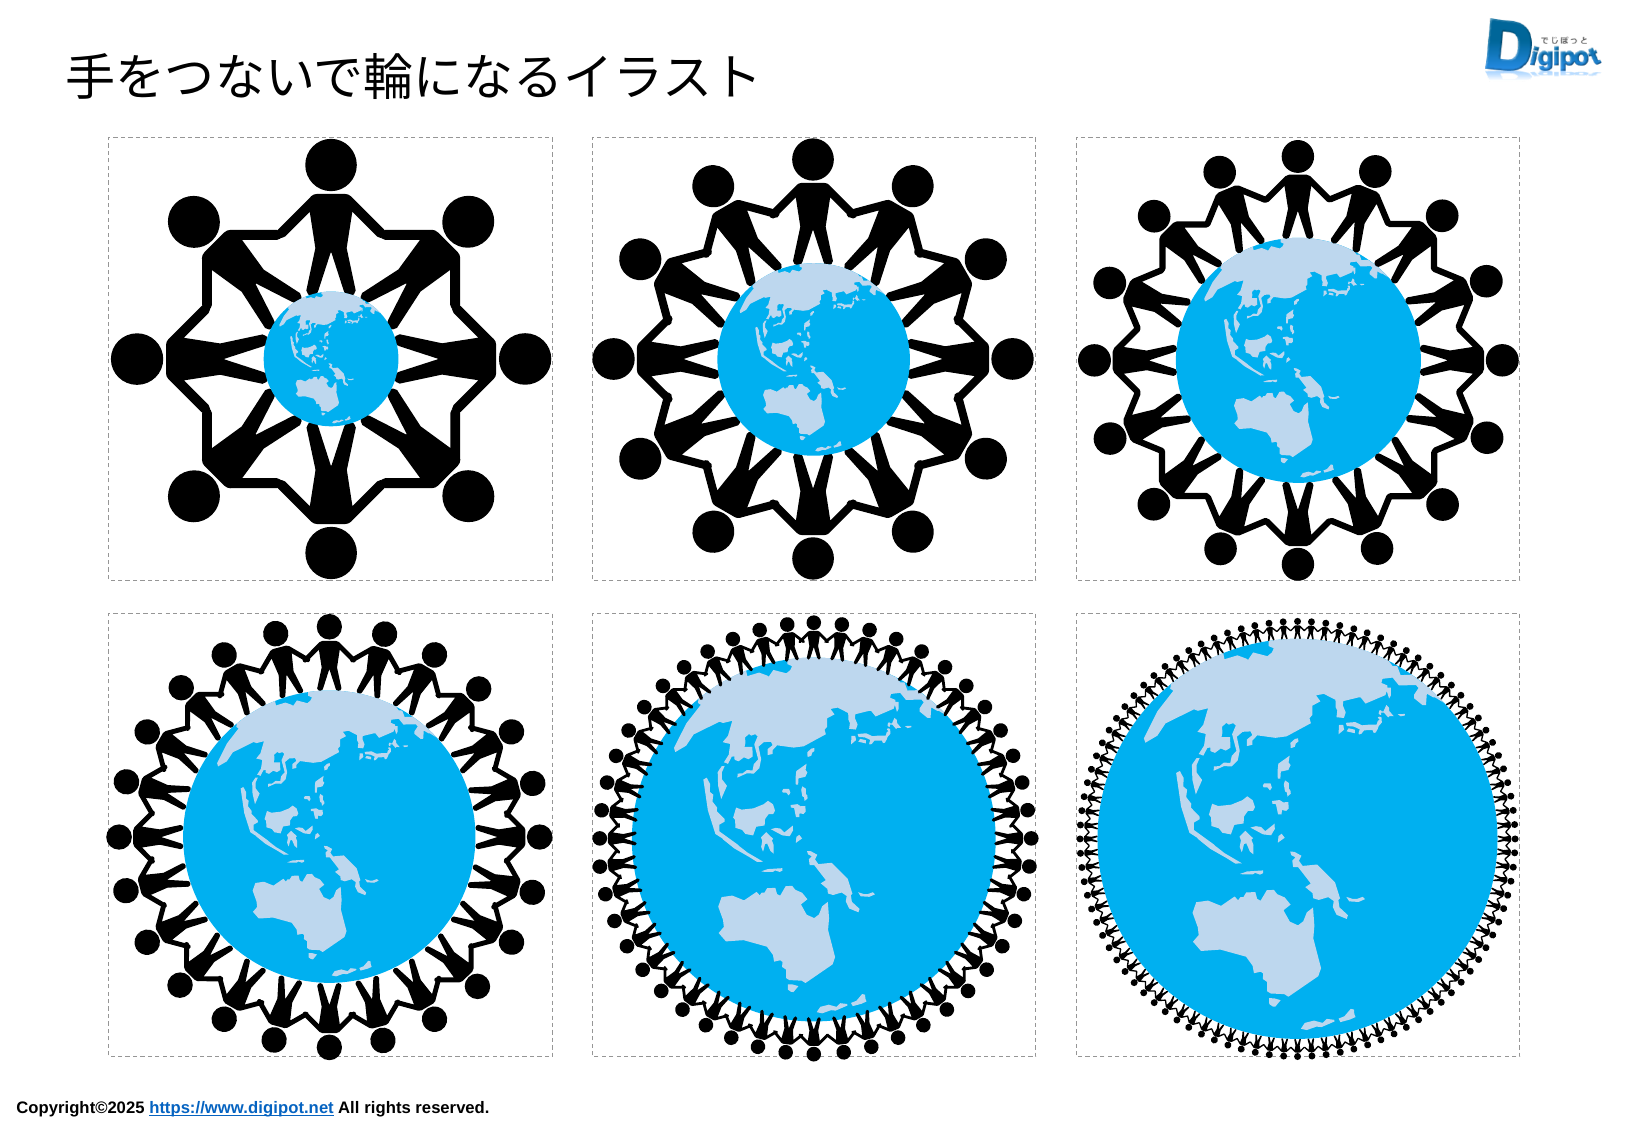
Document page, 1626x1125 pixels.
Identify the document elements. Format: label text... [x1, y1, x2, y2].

picture [1485, 18, 1602, 82]
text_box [110, 138, 552, 580]
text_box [1076, 617, 1519, 1061]
text_box 手をつないで輪になるイラスト [50, 38, 778, 113]
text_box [592, 138, 1034, 580]
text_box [1078, 139, 1519, 581]
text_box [106, 613, 553, 1061]
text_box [592, 615, 1039, 1062]
